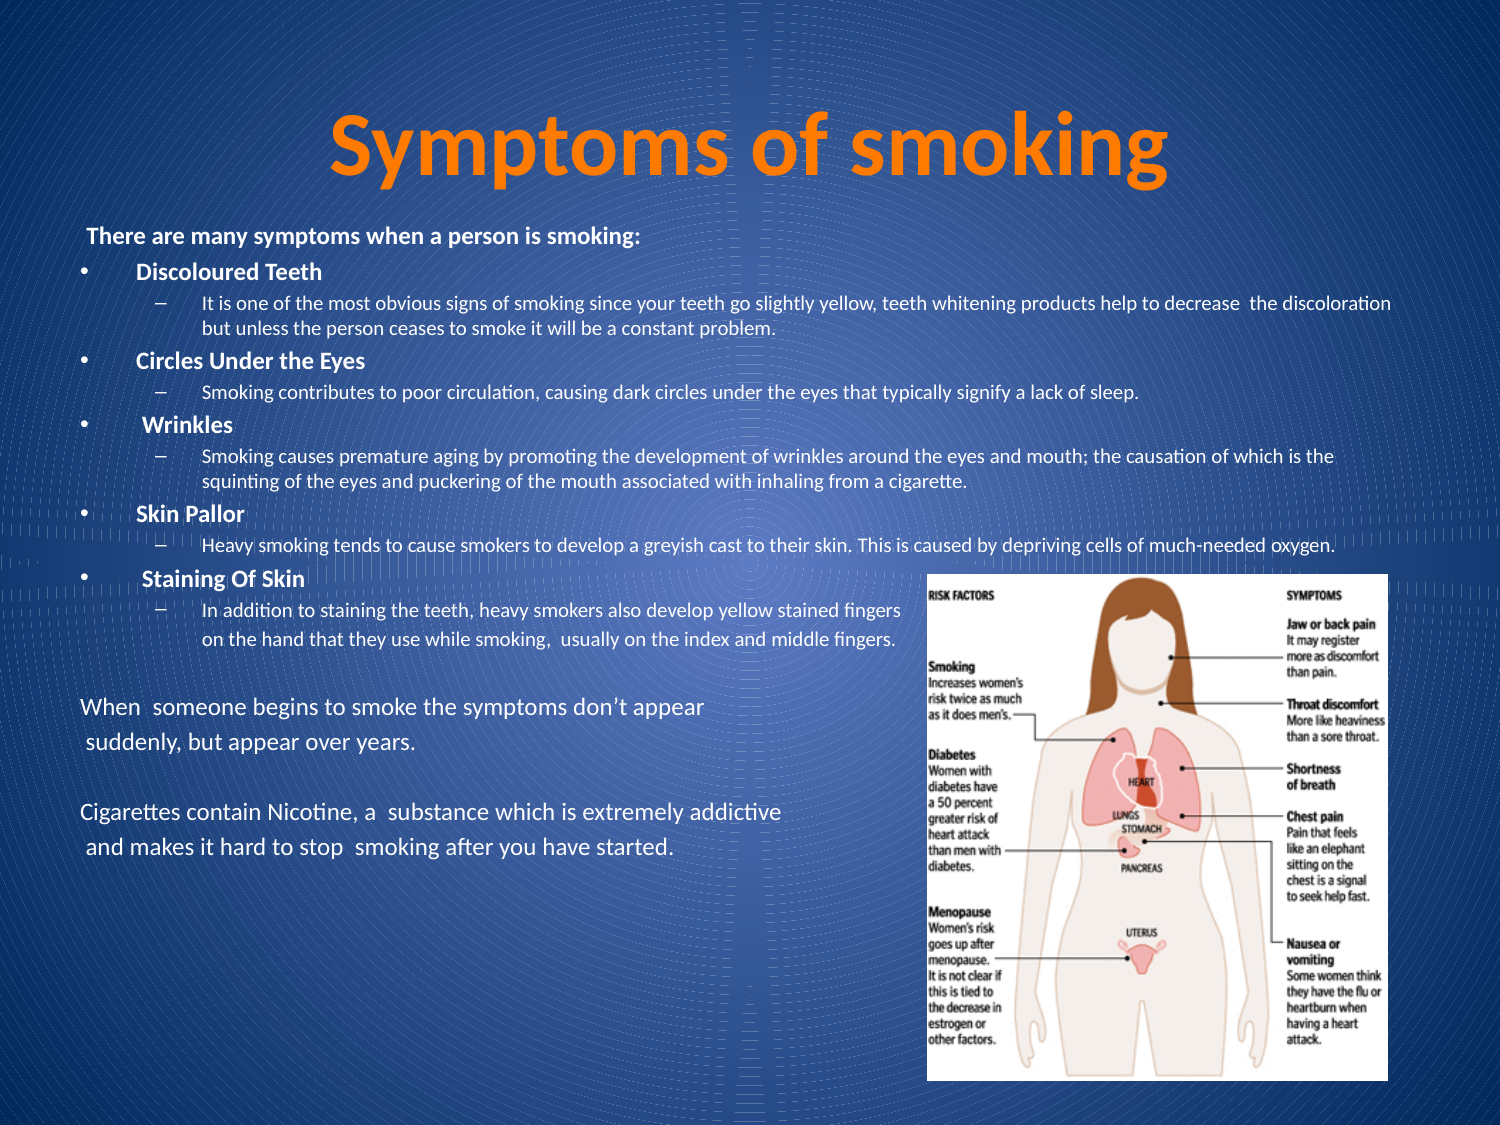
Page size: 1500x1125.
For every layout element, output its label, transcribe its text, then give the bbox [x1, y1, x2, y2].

title Symptoms of smoking [74, 44, 1426, 207]
picture [926, 574, 1389, 1081]
list There are many symptoms when a person is smoking: Discoloured Teeth It is one of the most obvious signs of smoking since your teeth go slightly yellow, teeth whitening products help to decrease the discoloration but unless the person ceases to smoke it will be a constant problem. Circles Under the Eyes Smoking contributes to poor circulation, causing dark circles under the eyes that typically signify a lack of sleep. Wrinkles Smoking causes premature aging by promoting the development of wrinkles around the eyes and mouth; the causation of which is the squinting of the eyes and puckering of the mouth associated with inhaling from a cigarette. Skin Pallor Heavy smoking tends to cause smokers to develop a greyish cast to their skin. This is caused by depriving cells of much-needed oxygen. Staining Of Skin In addition to staining the teeth, heavy smokers also develop yellow stained fingers on the hand that they use while smoking, usually on the index and middle fingers. When someone begins to smoke the symptoms don’t appear suddenly, but appear over years. Cigarettes contain Nicotine, a substance which is extremely addictive and makes it hard to stop smoking after you have started. [64, 207, 1426, 1005]
